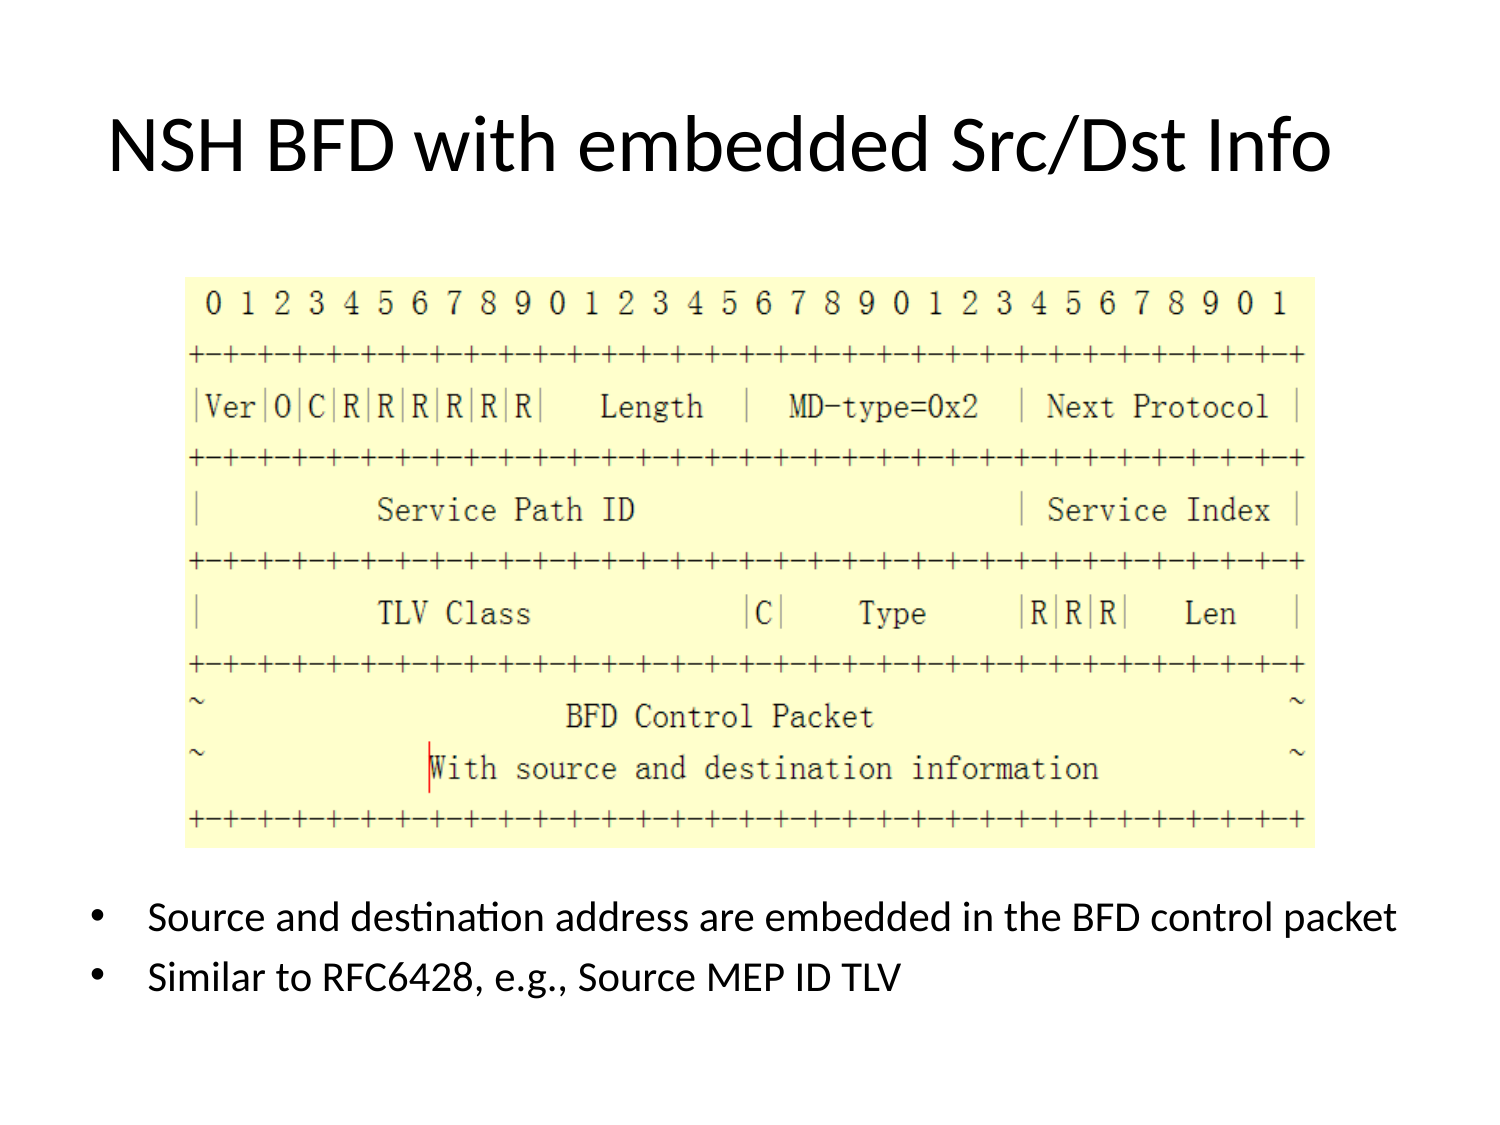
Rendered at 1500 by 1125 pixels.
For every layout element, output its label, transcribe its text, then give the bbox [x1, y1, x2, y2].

picture [184, 277, 1316, 848]
title NSH BFD with embedded Src/Dst Info [17, 45, 1425, 233]
list Source and destination address are embedded in the BFD control packet Similar to RFC6428, e.g., Source MEP ID TLV [75, 881, 1425, 1024]
